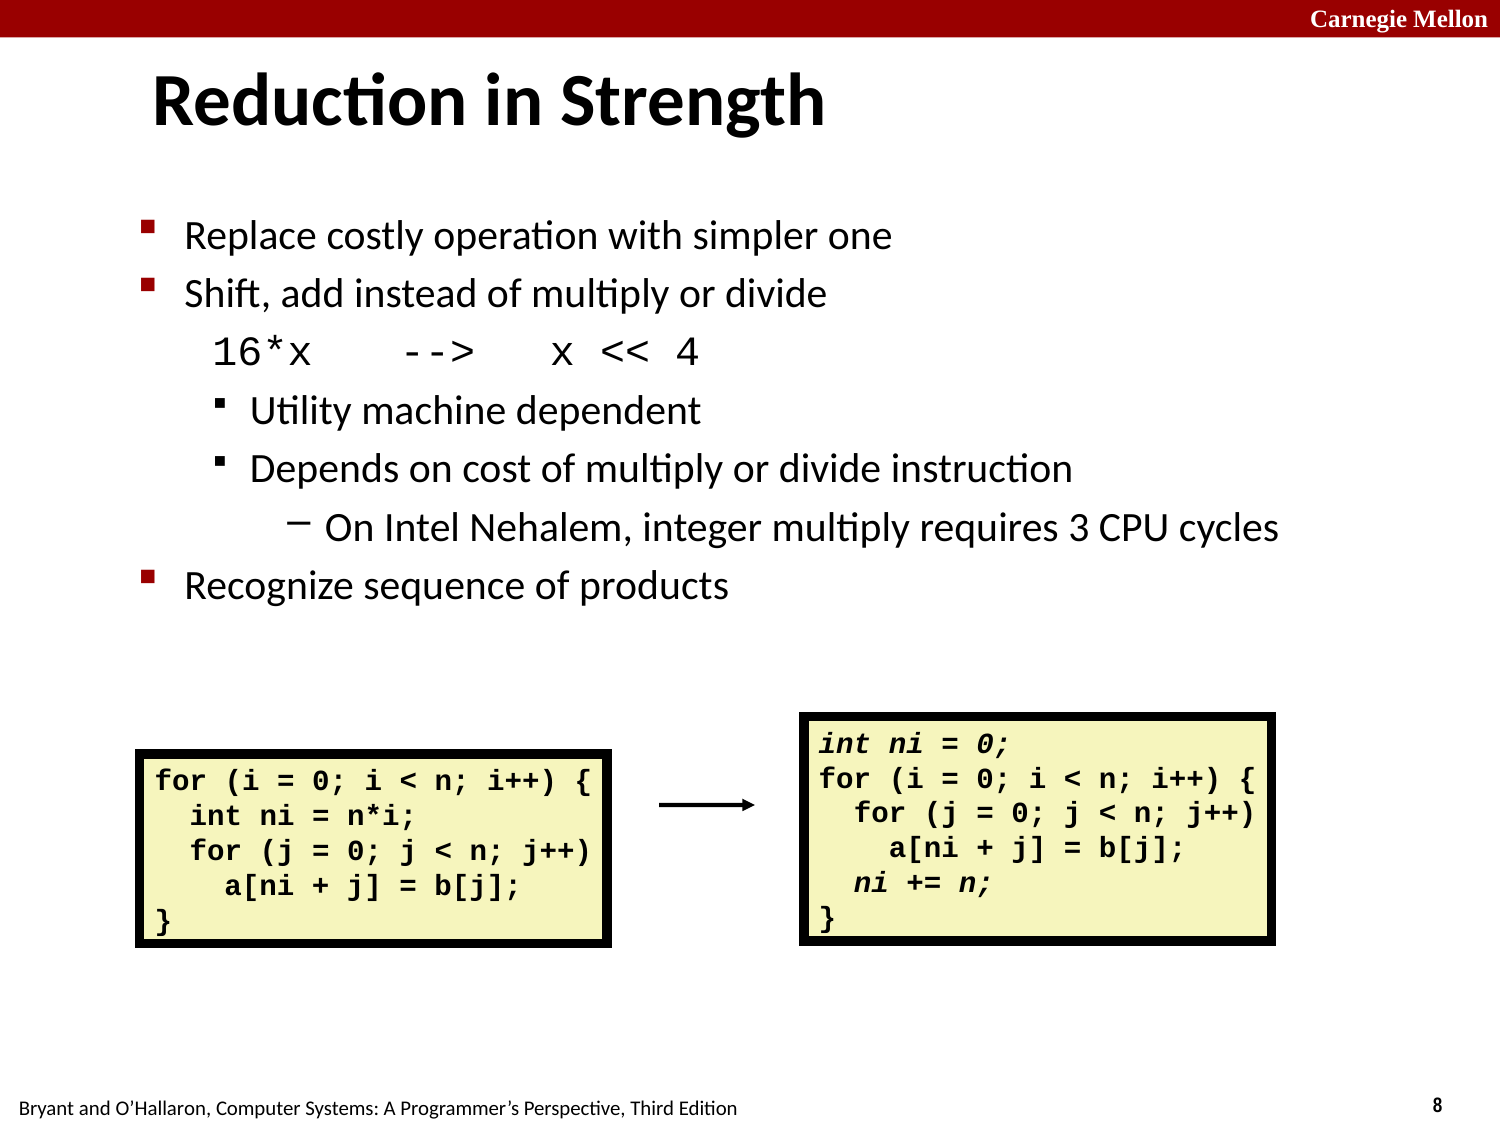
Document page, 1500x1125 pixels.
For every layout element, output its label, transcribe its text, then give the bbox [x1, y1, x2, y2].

text_box int ni = 0; for (i = 0; i < n; i++) { for (j = 0; j < n; j++) a[ni + j] = b[j]; ni += n; } [803, 716, 1272, 941]
title Reduction in Strength [137, 49, 1156, 142]
text_box for (i = 0; i < n; i++) { int ni = n*i; for (j = 0; j < n; j++) a[ni + j] = b[j]; } [139, 754, 608, 944]
text_box [659, 798, 755, 812]
list Replace costly operation with simpler one Shift, add instead of multiply or divide 16*x --> x << 4 Utility machine dependent Depends on cost of multiply or divide instruction On Intel Nehalem, integer multiply requires 3 CPU cycles Recognize sequence of products [47, 199, 1411, 663]
